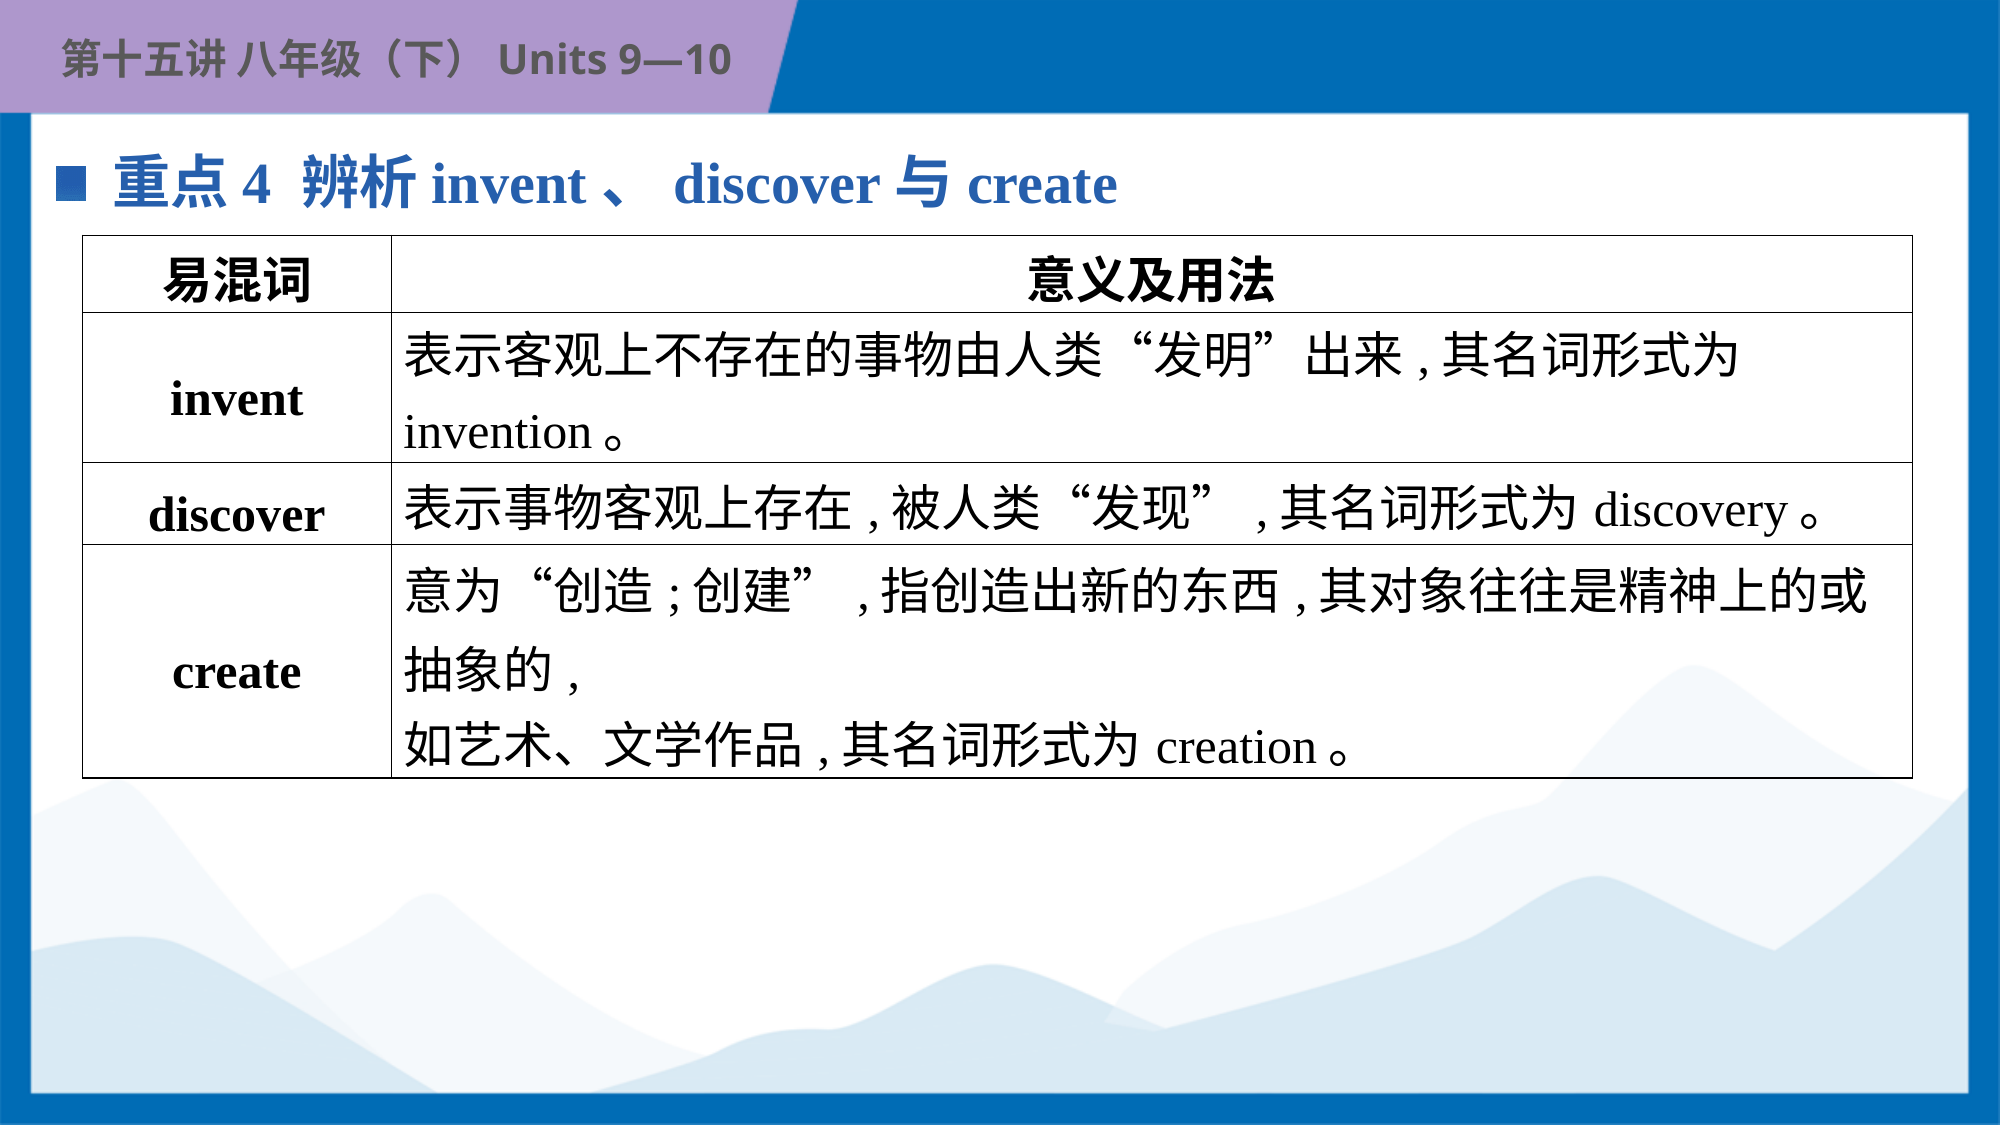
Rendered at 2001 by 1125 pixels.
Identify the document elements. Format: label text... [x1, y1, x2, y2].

table_cell create [83, 545, 391, 777]
table_cell 意为“创造;创建”,指创造出新的东西,其对象往往是精神上的或抽象的, 如艺术、文学作品,其名词形式为creation。 [392, 545, 1912, 777]
table_cell discover [83, 463, 391, 544]
table_header 易混词 [83, 236, 391, 312]
picture [0, 0, 2000, 1125]
table_cell invent [83, 313, 391, 462]
table_cell 表示客观上不存在的事物由人类“发明”出来,其名词形式为invention。 [392, 313, 1912, 462]
text_box 重点4 辨析invent、discover与create [112, 144, 1917, 215]
table_header 意义及用法 [392, 236, 1912, 312]
table_cell 表示事物客观上存在,被人类“发现”,其名词形式为discovery。 [392, 463, 1912, 544]
